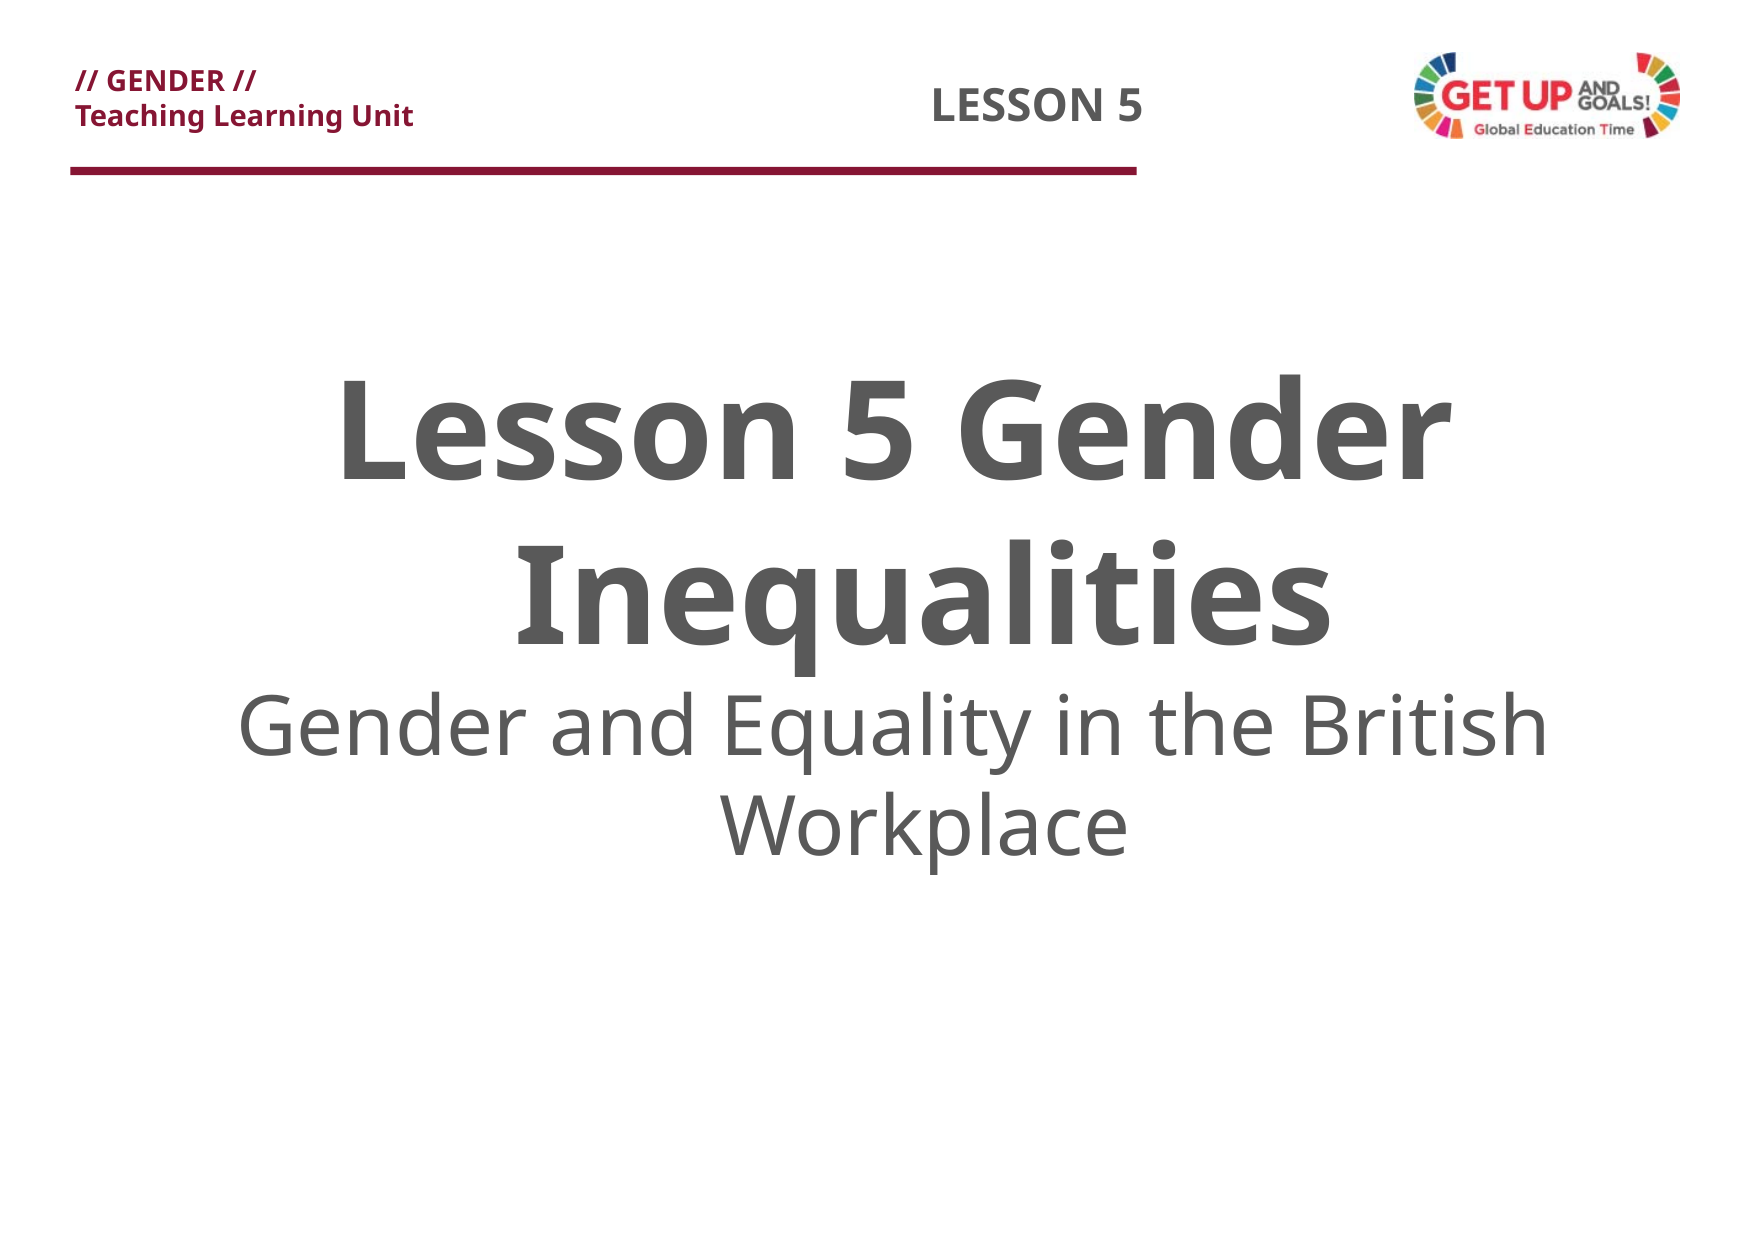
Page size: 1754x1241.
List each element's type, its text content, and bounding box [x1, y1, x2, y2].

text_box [59, 47, 1680, 176]
subtitle Lesson 5 Gender Inequalities Gender and Equality in the British Workplace [70, 322, 1705, 1037]
